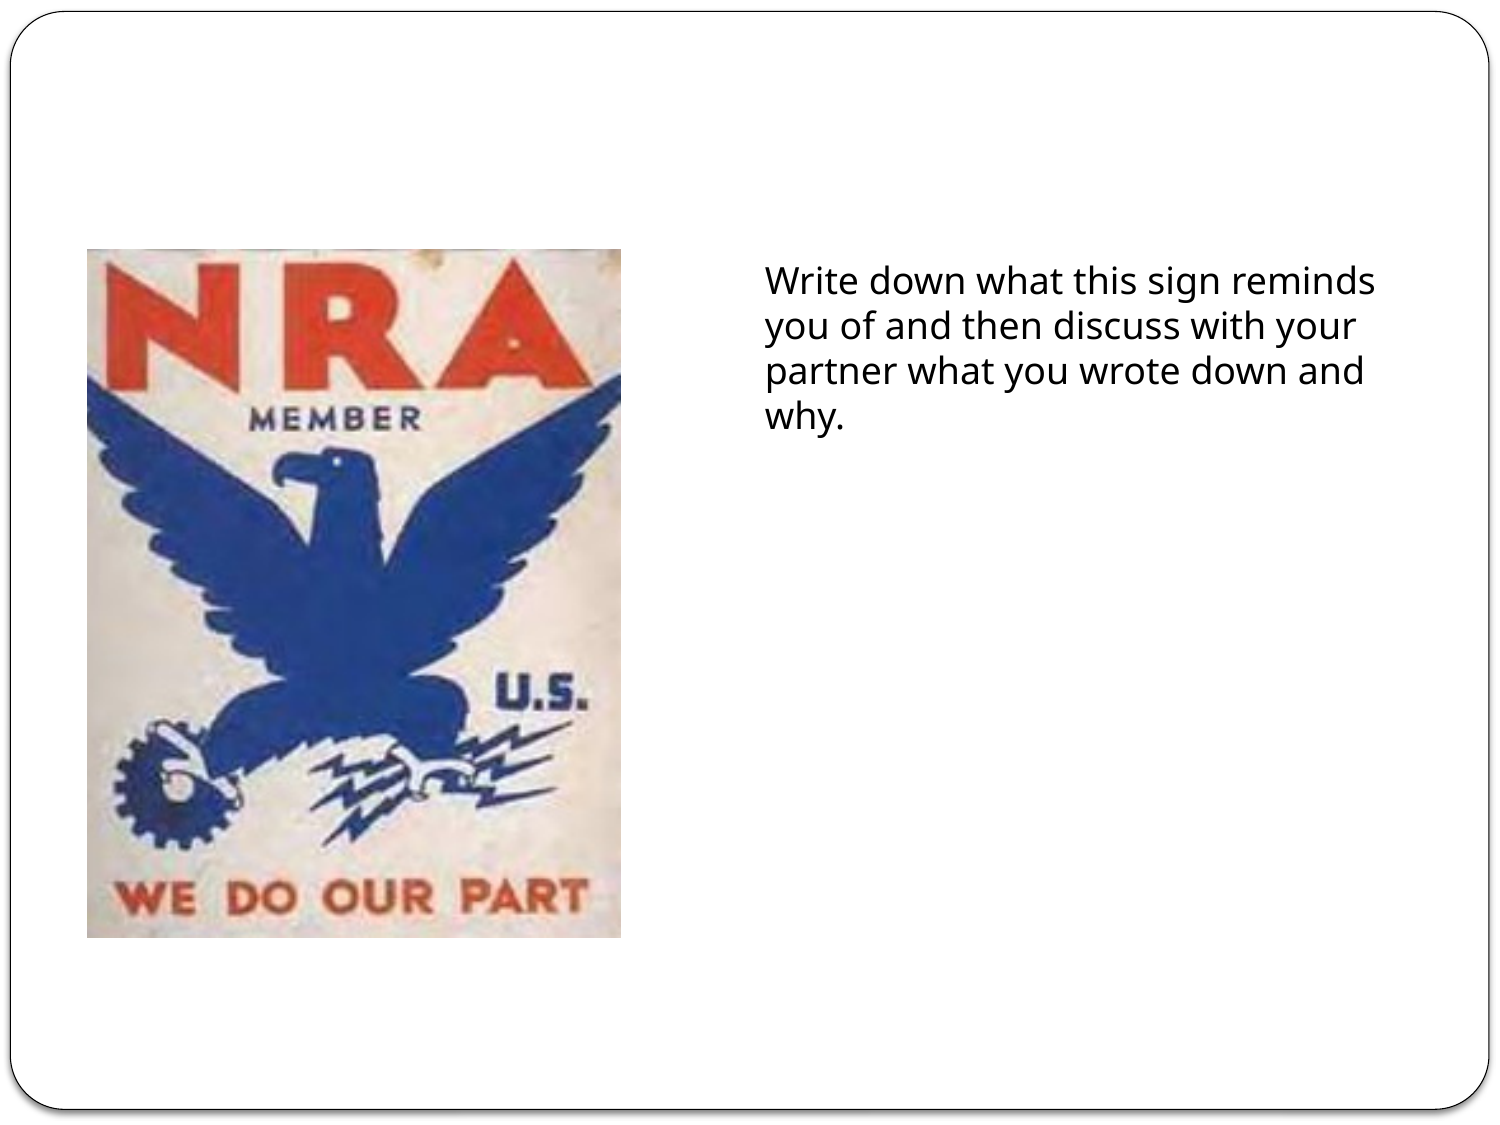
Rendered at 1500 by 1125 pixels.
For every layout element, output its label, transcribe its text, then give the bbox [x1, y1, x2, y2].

text_box Write down what this sign reminds you of and then discuss with your partner what you wrote down and why. [749, 249, 1438, 445]
picture [87, 249, 621, 938]
